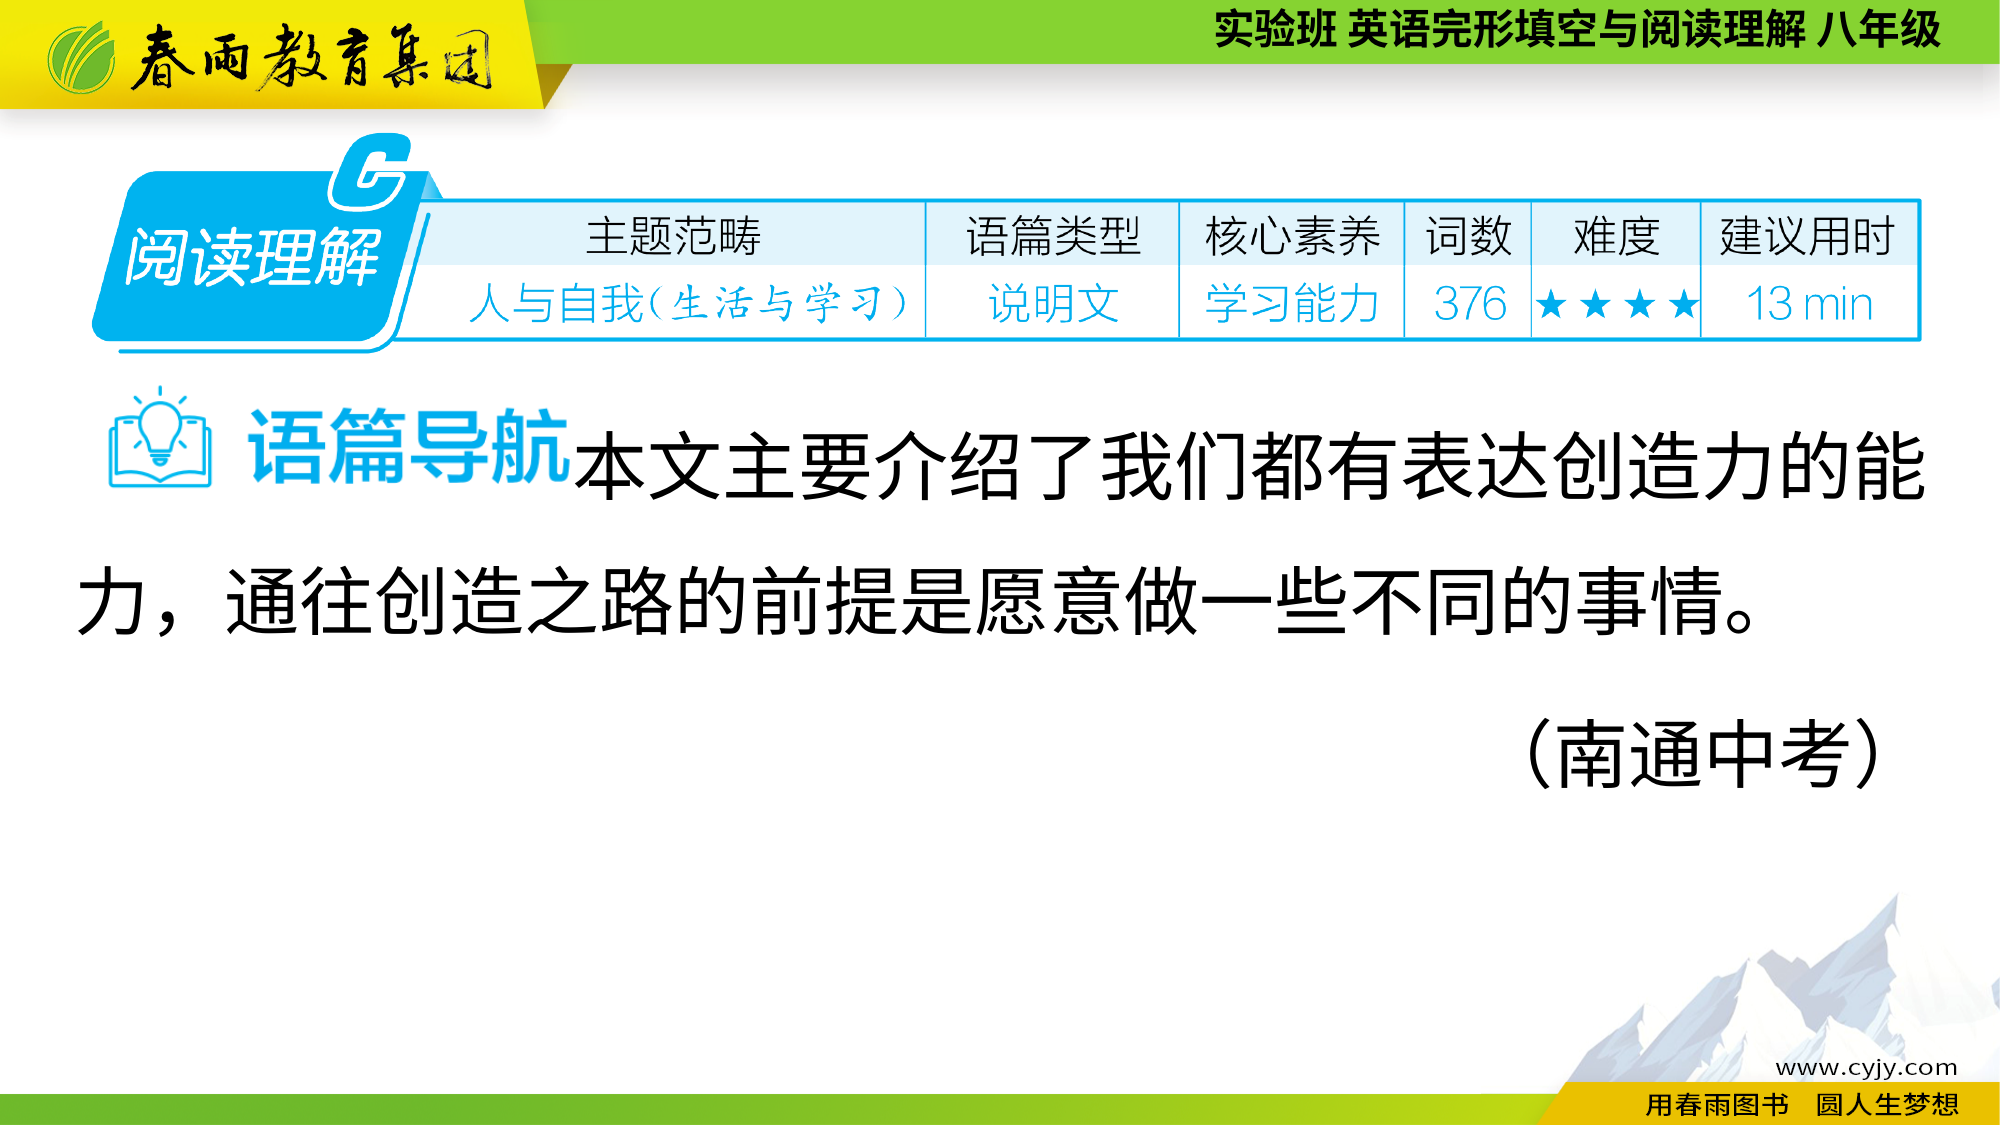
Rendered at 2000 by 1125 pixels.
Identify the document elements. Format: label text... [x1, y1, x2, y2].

list 本文主要介绍了我们都有表达创造力的能力，通往创造之路的前提是愿意做一些不同的事情。 [59, 367, 1944, 638]
text_box （南通中考） [59, 655, 1944, 806]
picture [0, 0, 2000, 1125]
